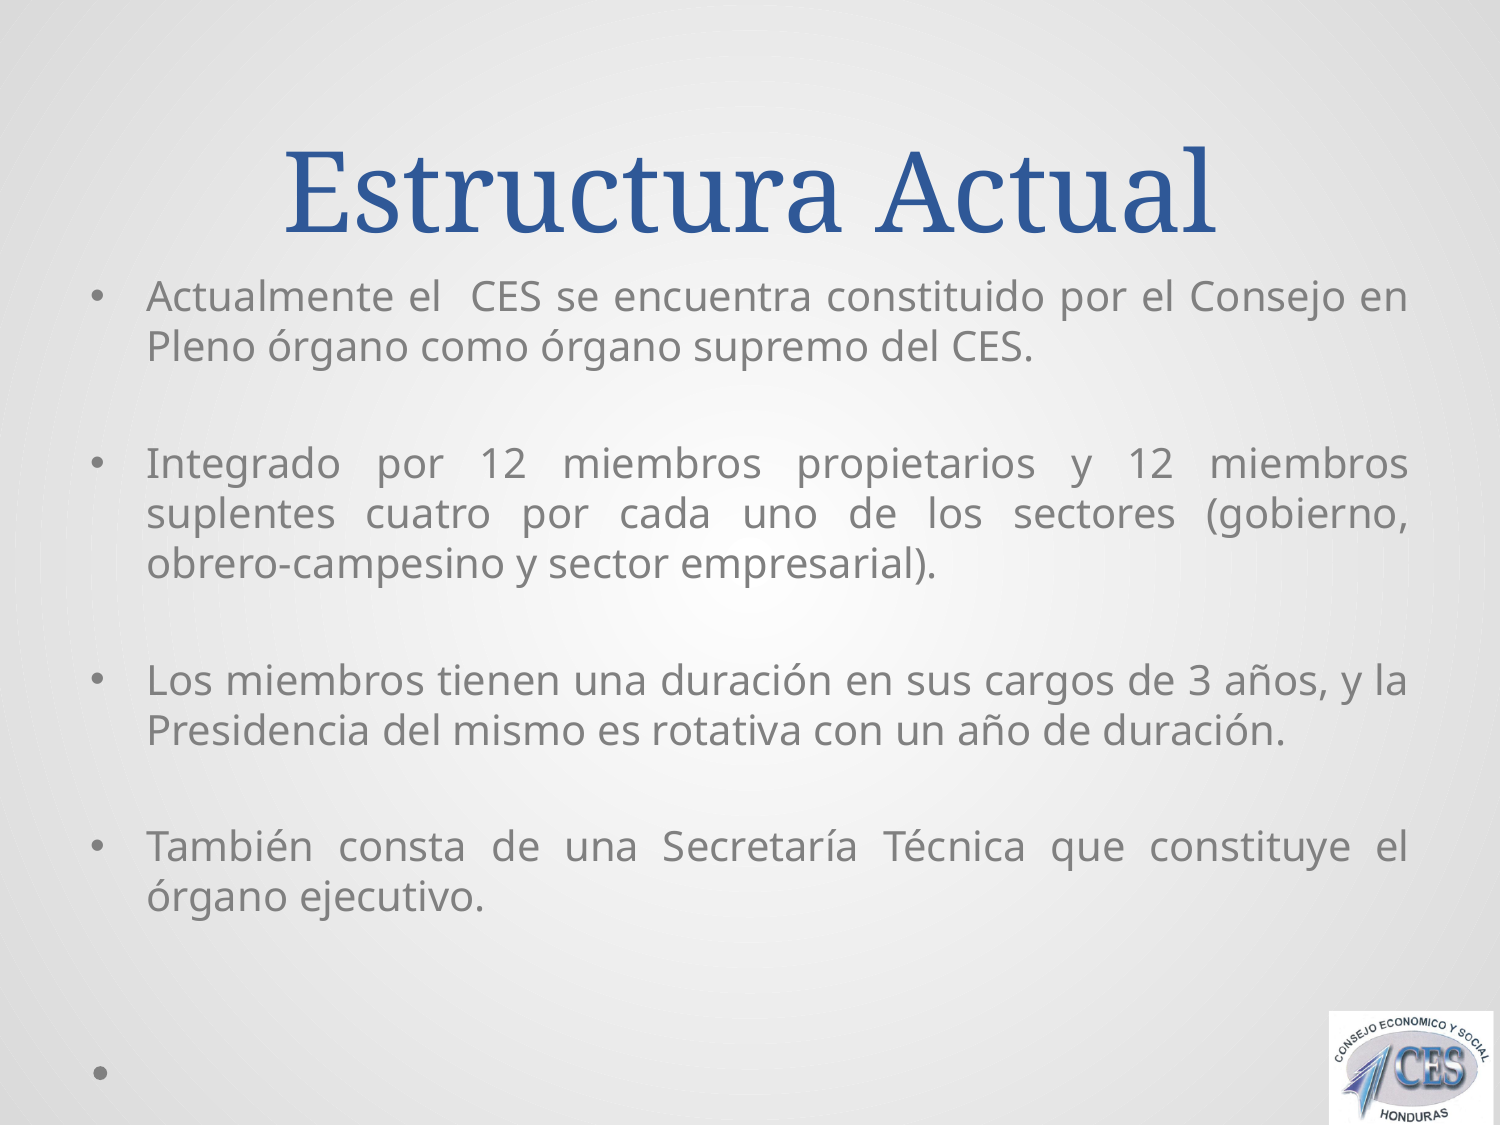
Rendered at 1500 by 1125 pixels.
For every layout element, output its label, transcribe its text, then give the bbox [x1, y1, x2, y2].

picture [1328, 1010, 1494, 1125]
title Estructura Actual [75, 0, 1425, 262]
list Actualmente el CES se encuentra constituido por el Consejo en Pleno órgano como órgano supremo del CES. Integrado por 12 miembros propietarios y 12 miembros suplentes cuatro por cada uno de los sectores (gobierno, obrero-campesino y sector empresarial). Los miembros tienen una duración en sus cargos de 3 años, y la Presidencia del mismo es rotativa con un año de duración. También consta de una Secretaría Técnica que constituye el órgano ejecutivo. [75, 262, 1425, 1005]
